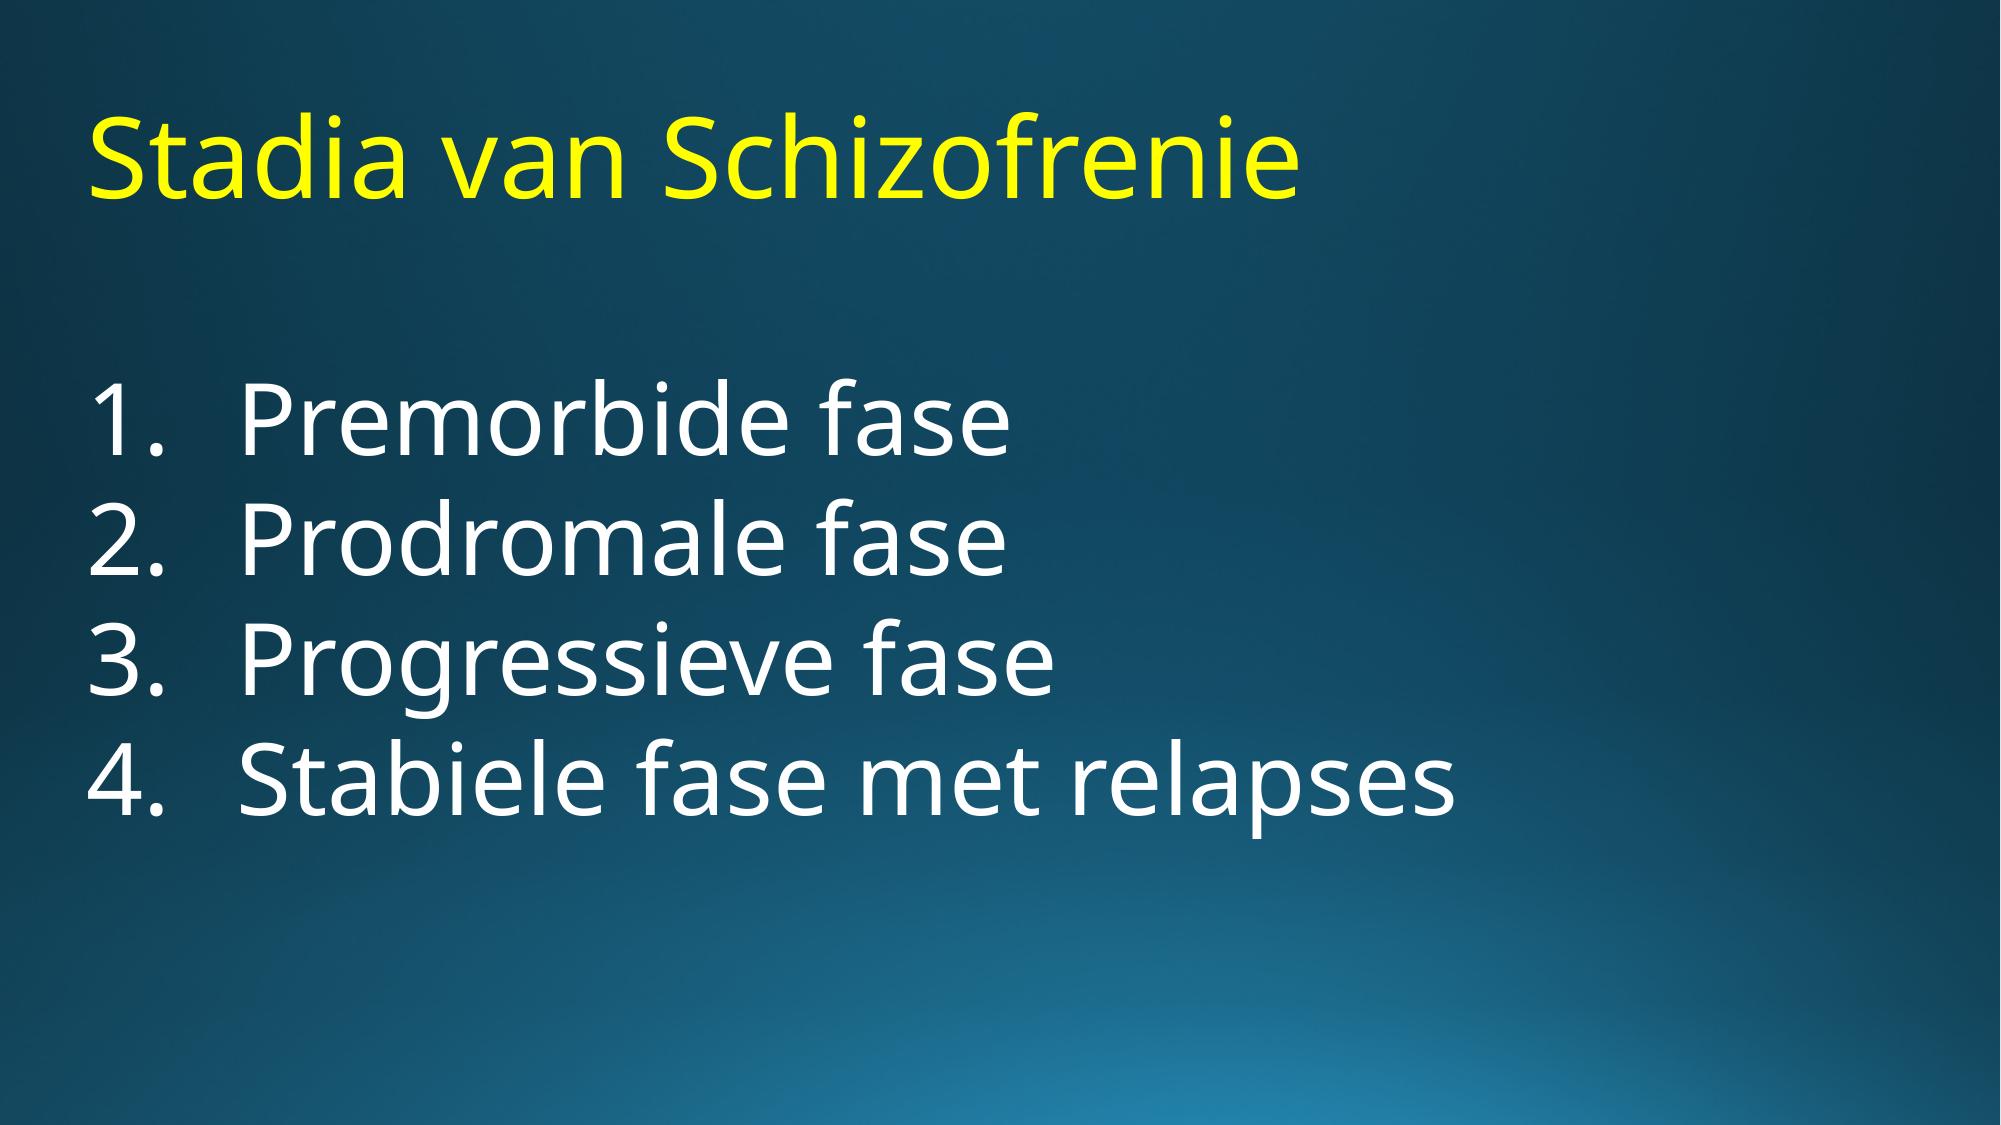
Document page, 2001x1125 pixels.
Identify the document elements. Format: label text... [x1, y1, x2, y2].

picture [0, 0, 2001, 1125]
text_box Stadia van Schizofrenie Premorbide fase Prodromale fase Progressieve fase Stabiele fase met relapses [71, 78, 1981, 843]
